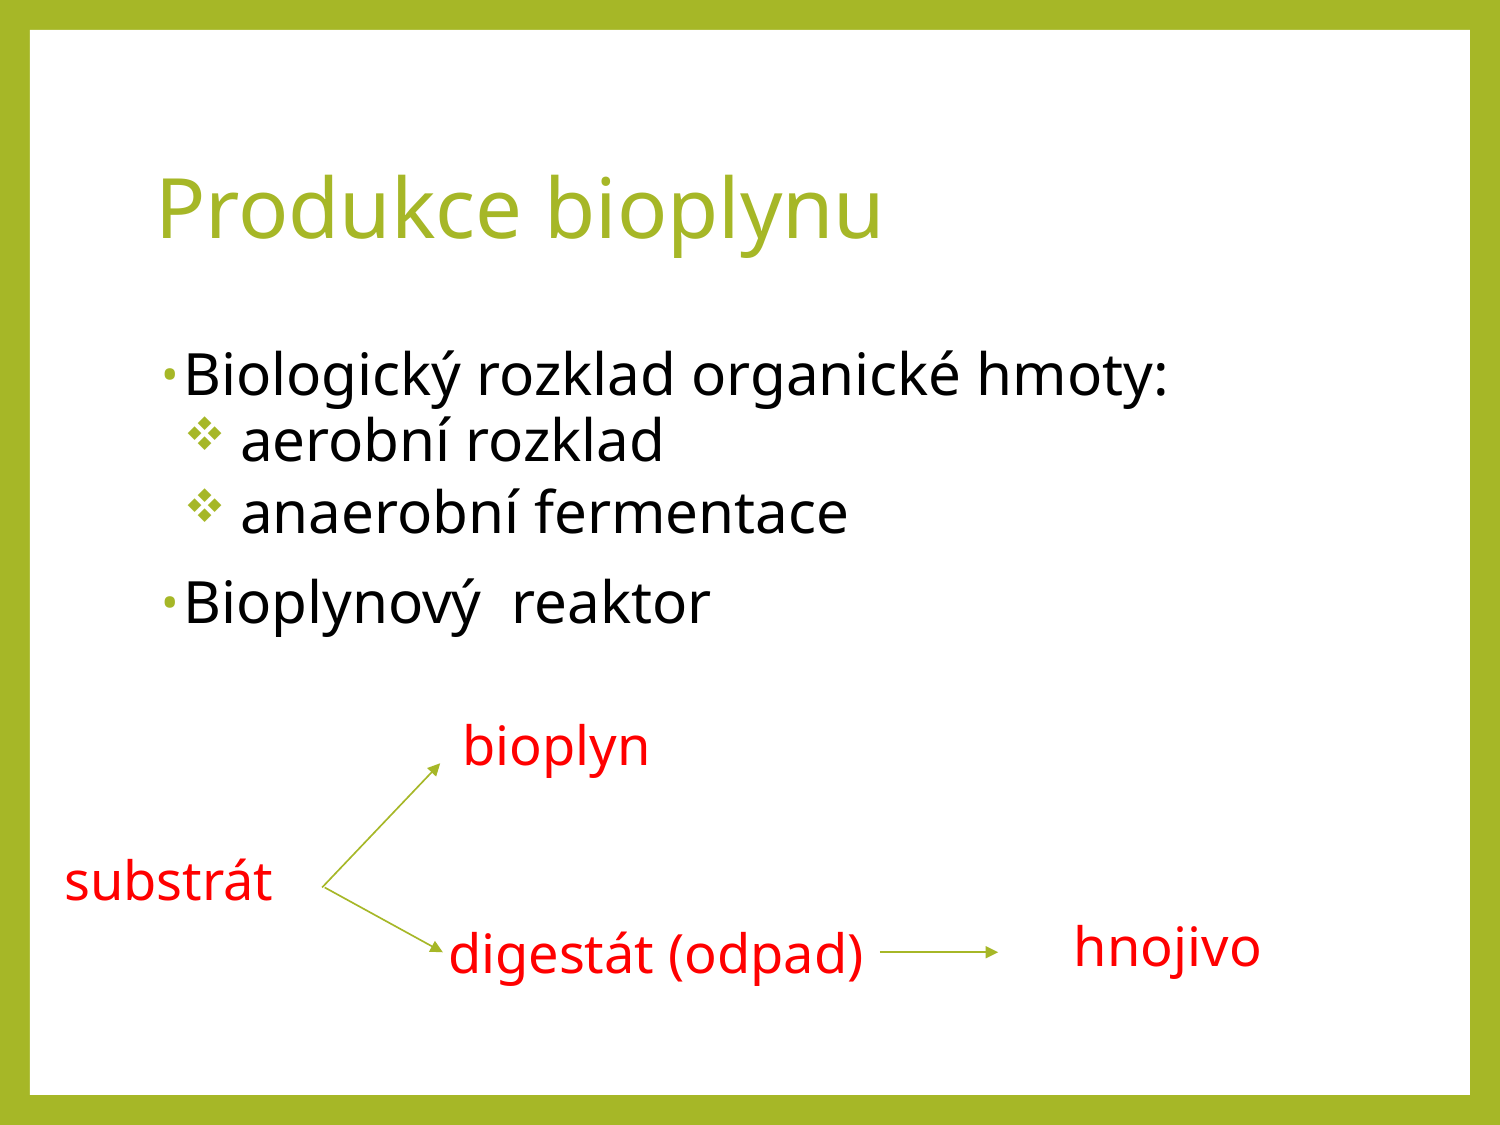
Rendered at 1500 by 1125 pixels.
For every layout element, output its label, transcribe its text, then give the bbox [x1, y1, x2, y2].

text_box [321, 762, 441, 888]
list Biologický rozklad organické hmoty: aerobní rozklad anaerobní fermentace Bioplynový reaktor [140, 337, 1356, 1000]
text_box substrát [49, 839, 289, 919]
text_box hnojivo [1059, 905, 1277, 985]
text_box digestát (odpad) [433, 911, 879, 992]
title Produkce bioplynu [140, 99, 1356, 323]
text_box bioplyn [447, 704, 666, 784]
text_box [324, 887, 444, 953]
